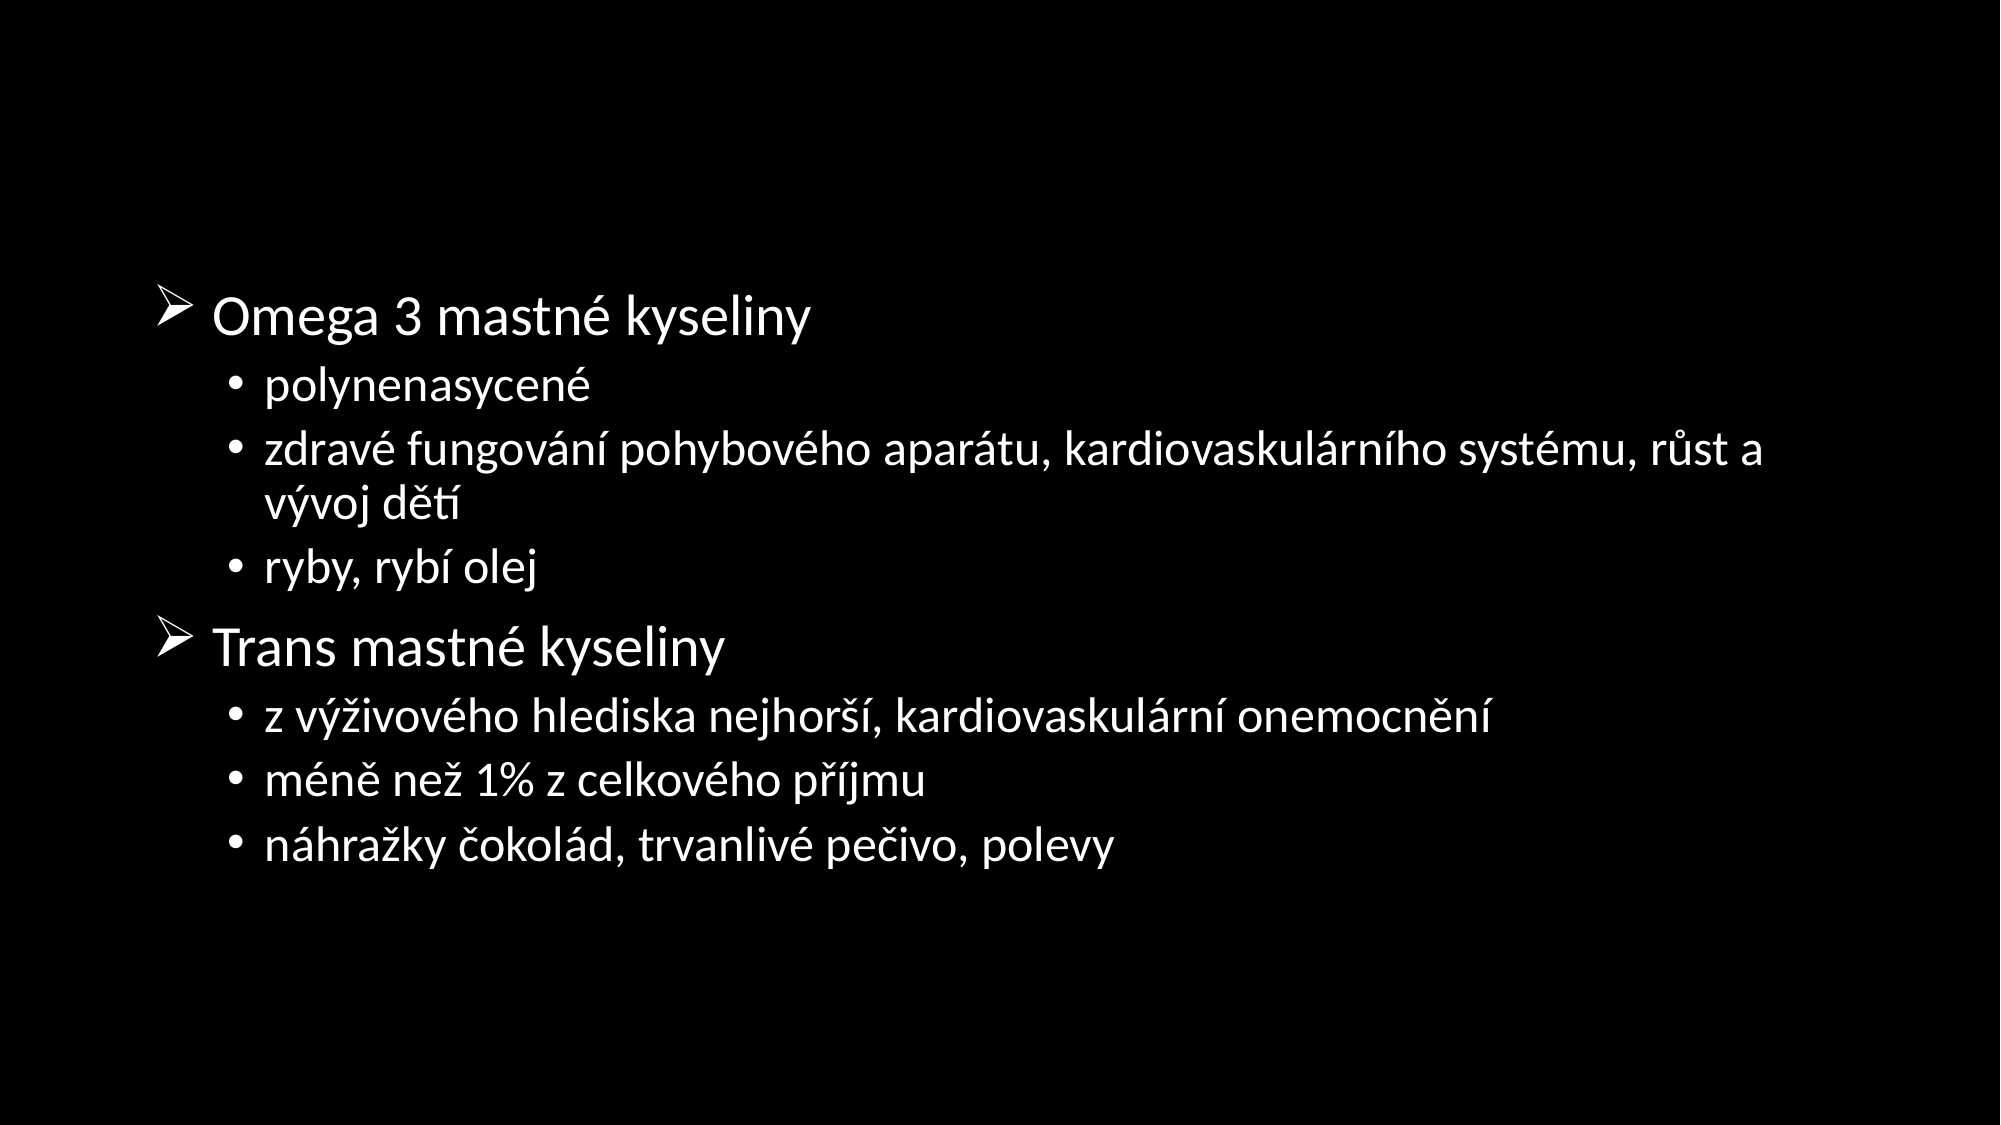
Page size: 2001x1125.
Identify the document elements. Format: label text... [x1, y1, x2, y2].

list Omega 3 mastné kyseliny polynenasycené zdravé fungování pohybového aparátu, kardiovaskulárního systému, růst a vývoj dětí ryby, rybí olej Trans mastné kyseliny z výživového hlediska nejhorší, kardiovaskulární onemocnění méně než 1% z celkového příjmu náhražky čokolád, trvanlivé pečivo, polevy [137, 277, 1863, 1014]
